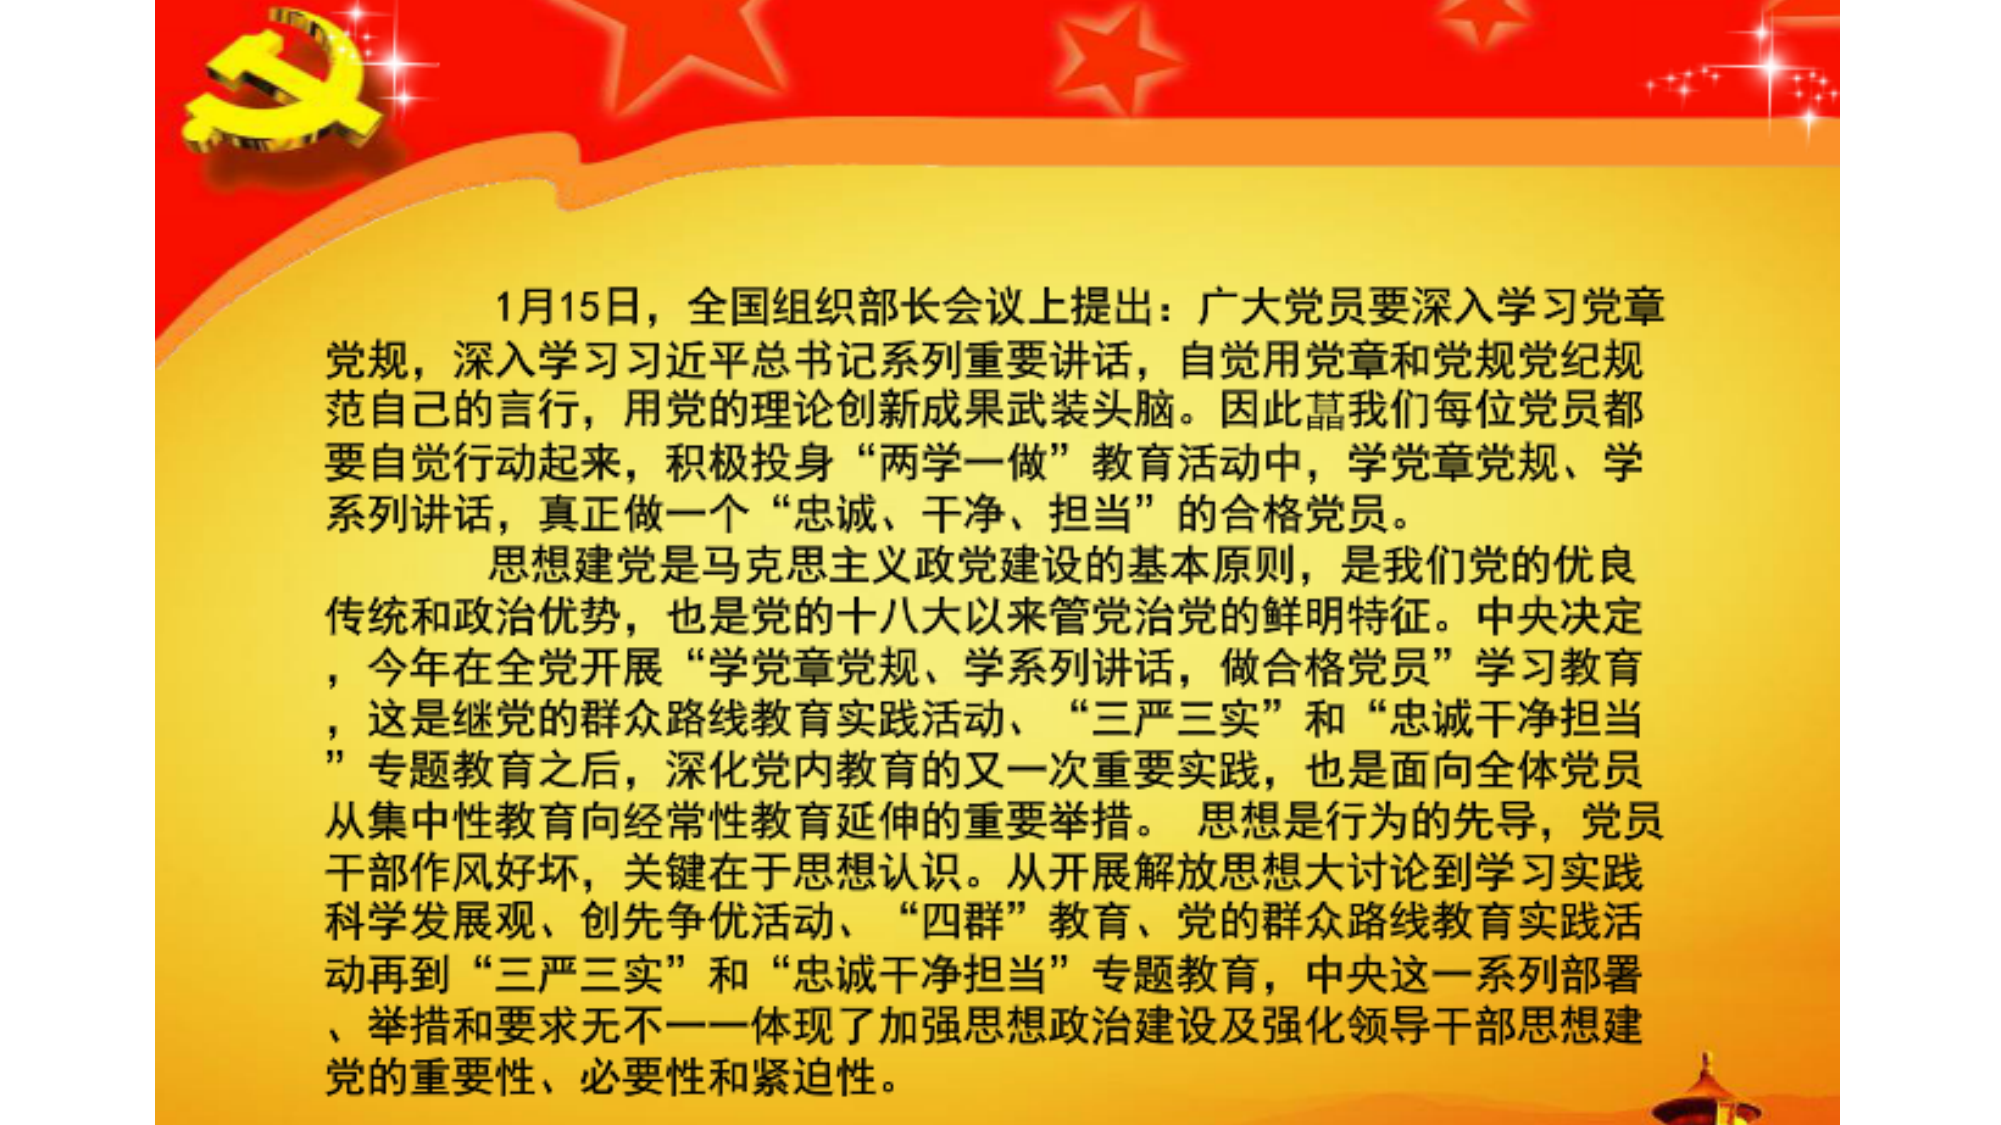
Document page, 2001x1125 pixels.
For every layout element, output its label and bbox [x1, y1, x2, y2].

picture [155, 0, 1840, 1125]
